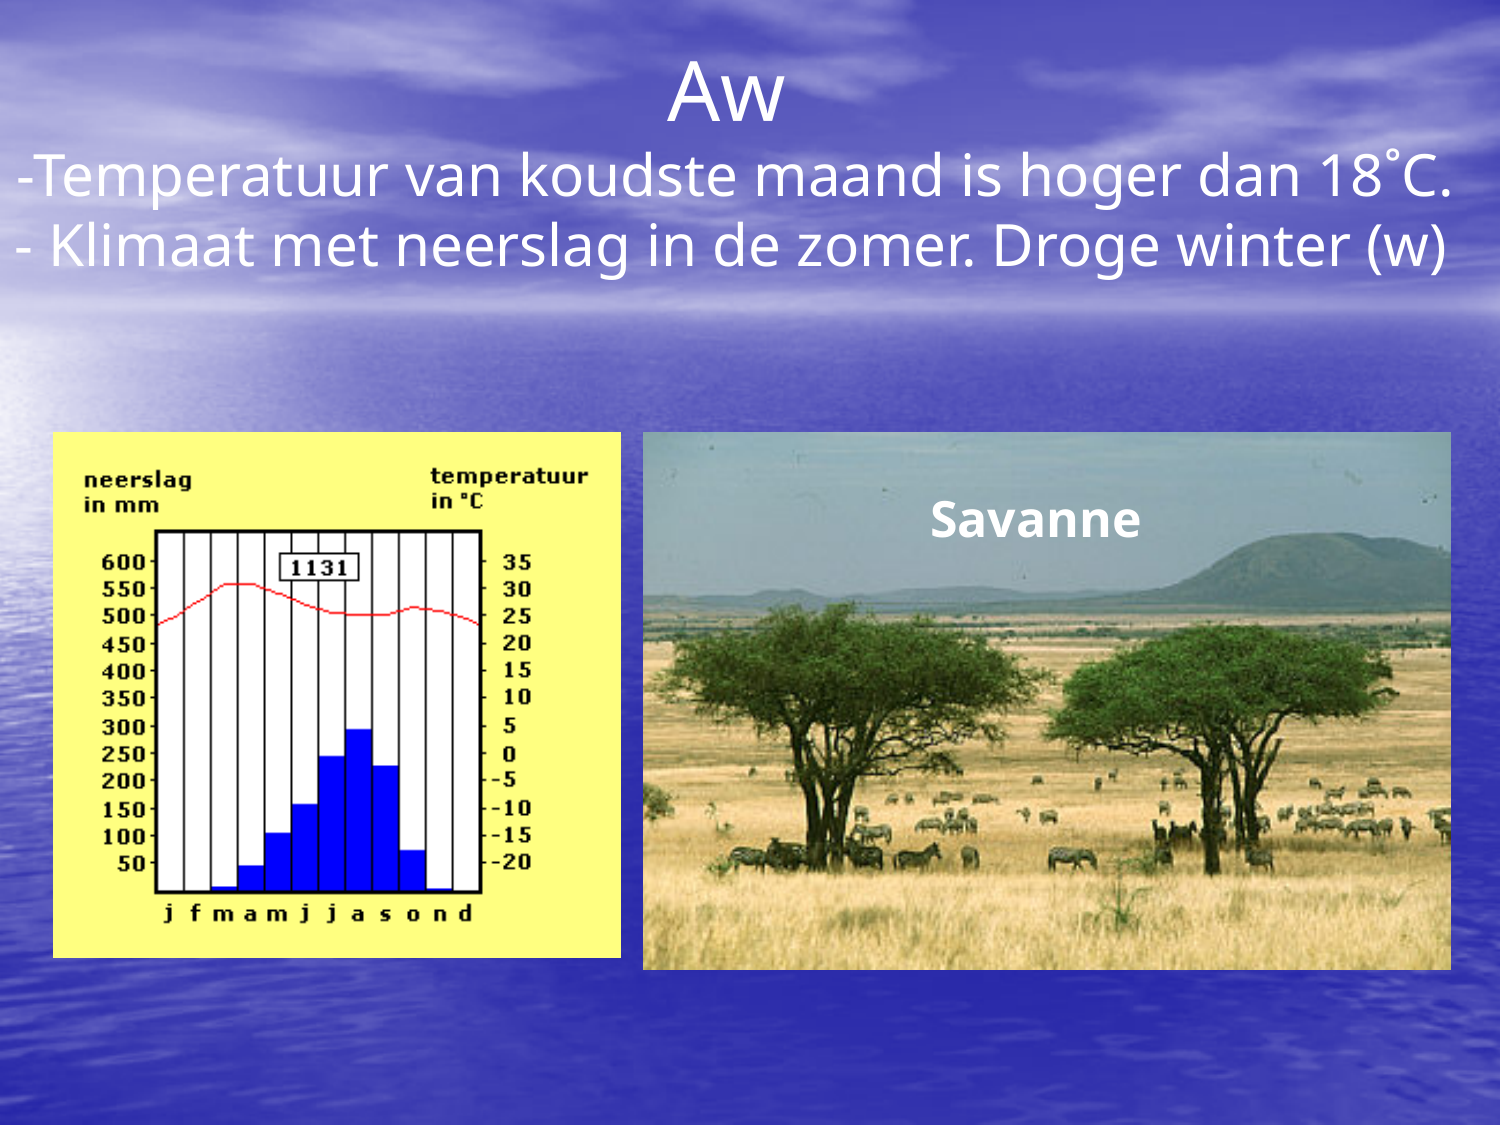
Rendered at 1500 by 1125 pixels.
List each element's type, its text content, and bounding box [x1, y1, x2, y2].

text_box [52, 432, 621, 958]
text_box Aw -Temperatuur van koudste maand is hoger dan 18˚C. - Klimaat met neerslag in de zomer. Droge winter (w) [0, 30, 1471, 356]
picture [643, 432, 1451, 970]
